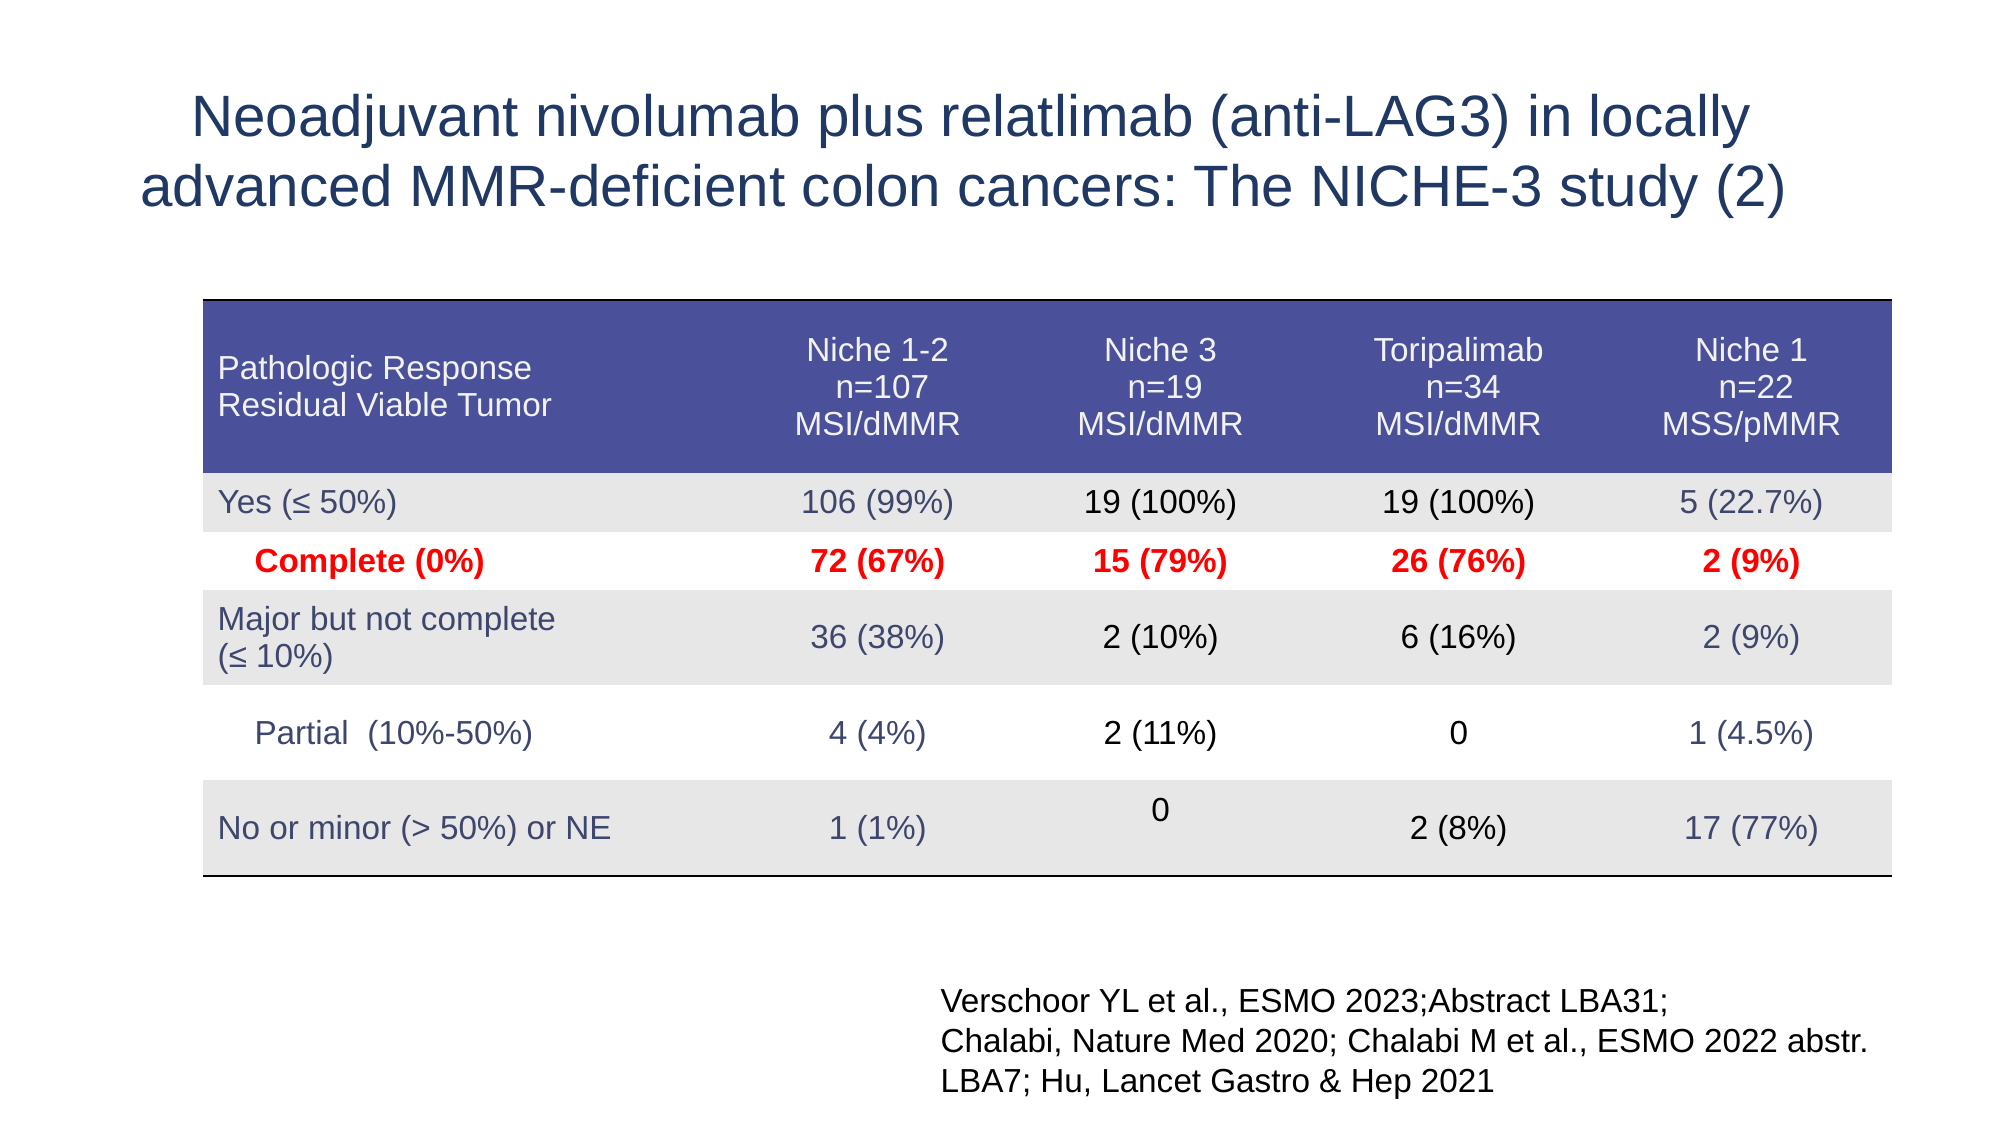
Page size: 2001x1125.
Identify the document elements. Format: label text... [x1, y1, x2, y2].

table_cell 15 (79%) [1015, 532, 1306, 590]
table_cell 19 (100%) [1015, 473, 1306, 532]
table_cell 2 (10%) [1015, 590, 1306, 685]
table_cell Major but not complete (≤ 10%) [203, 590, 741, 685]
table_cell 36 (38%) [741, 590, 1015, 685]
table_cell 19 (100%) [1306, 473, 1611, 532]
table_header Niche 1-2 n=107 MSI/dMMR [741, 301, 1015, 473]
table_cell Complete (0%) [203, 532, 741, 590]
table_cell 1 (1%) [741, 780, 1015, 875]
table_cell 2 (9%) [1611, 532, 1892, 590]
table_cell 26 (76%) [1306, 532, 1611, 590]
table_cell 106 (99%) [741, 473, 1015, 532]
table_header Niche 3 n=19 MSI/dMMR [1015, 301, 1306, 473]
table_cell No or minor (> 50%) or NE [203, 780, 741, 875]
table_cell 17 (77%) [1611, 780, 1892, 875]
table_cell 5 (22.7%) [1611, 473, 1892, 532]
table_cell Partial (10%-50%) [203, 685, 741, 780]
table_cell 4 (4%) [741, 685, 1015, 780]
text_box Neoadjuvant nivolumab plus relatlimab (anti-LAG3) in locally advanced MMR-deficient colon cancers: The NICHE-3 study (2) [52, 70, 1892, 226]
table_cell 6 (16%) [1306, 590, 1611, 685]
table_cell 72 (67%) [741, 532, 1015, 590]
text_box Verschoor YL et al., ESMO 2023;Abstract LBA31; Chalabi, Nature Med 2020; Chalabi M et al., ESMO 2022 abstr. LBA7; Hu, Lancet Gastro & Hep 2021 [925, 972, 1926, 1107]
table_cell 0 [1306, 685, 1611, 780]
table_cell 1 (4.5%) [1611, 685, 1892, 780]
table_cell 2 (8%) [1306, 780, 1611, 875]
table_cell Yes (≤ 50%) [203, 473, 741, 532]
table_header Pathologic Response Residual Viable Tumor [203, 301, 741, 473]
table_cell 2 (11%) [1015, 685, 1306, 780]
table_header Toripalimab n=34 MSI/dMMR [1306, 301, 1611, 473]
table_header Niche 1 n=22 MSS/pMMR [1611, 301, 1892, 473]
table_cell 2 (9%) [1611, 590, 1892, 685]
table_cell 0 [1015, 780, 1306, 875]
